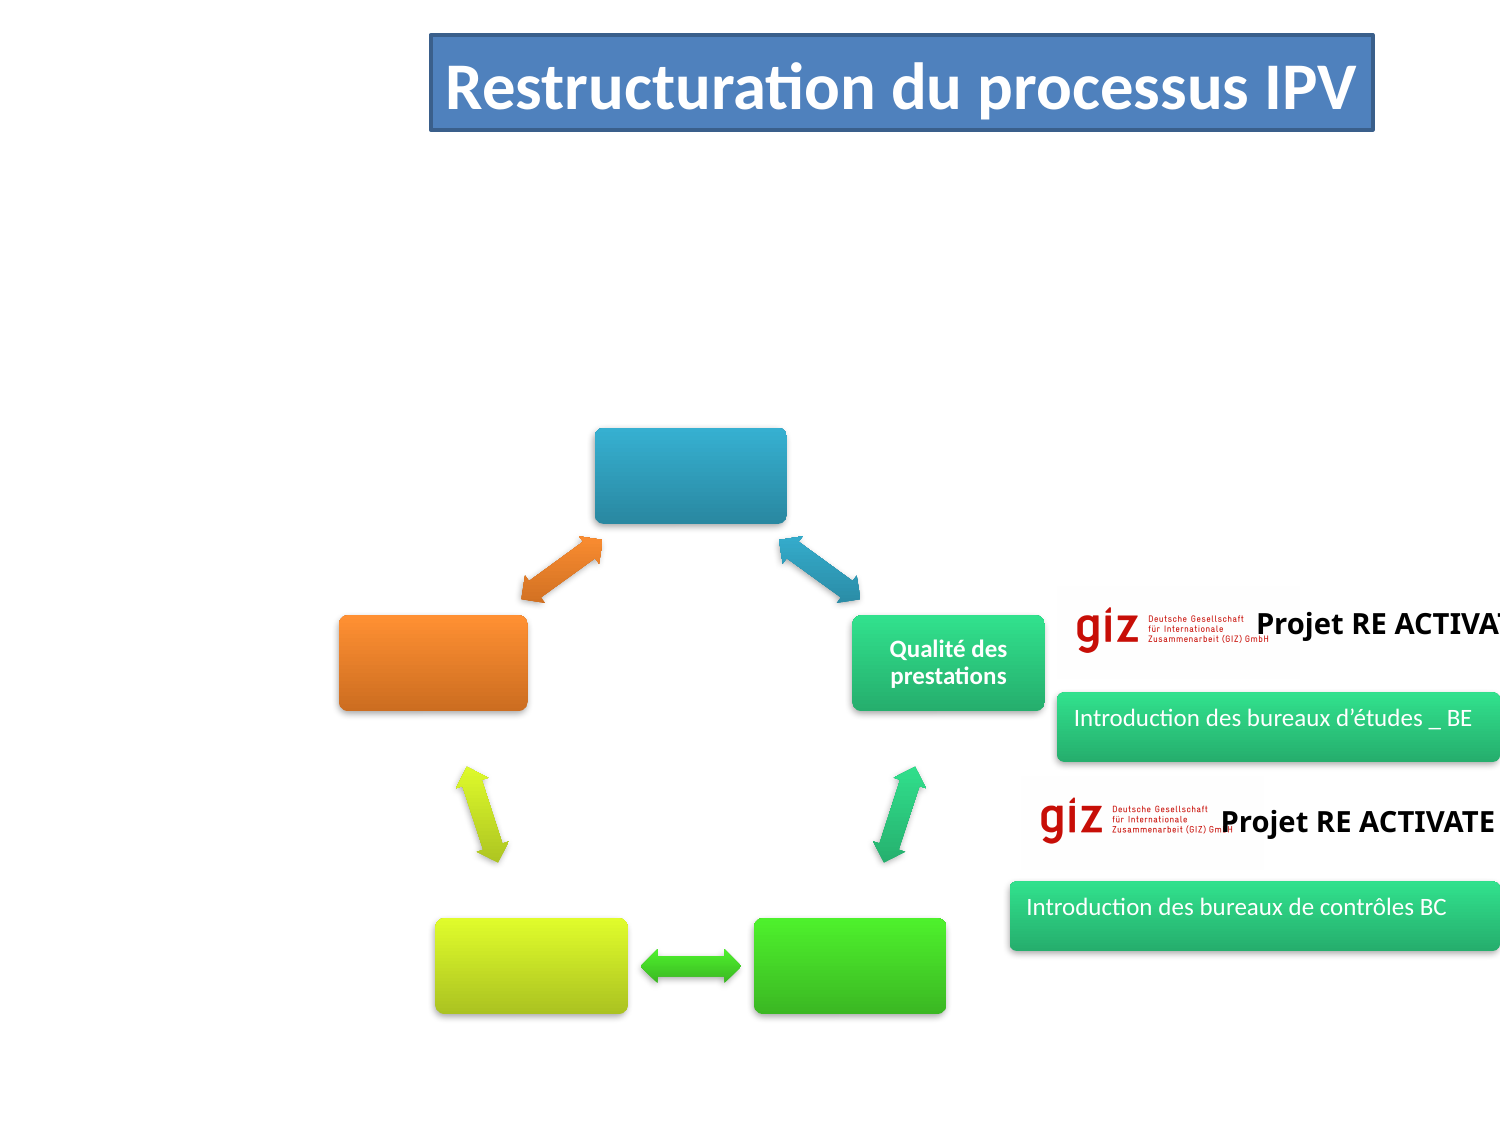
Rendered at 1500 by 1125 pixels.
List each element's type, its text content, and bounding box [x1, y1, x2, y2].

text_box Projet RE ACTIVATE [1305, 597, 1500, 648]
picture [1056, 585, 1300, 679]
picture [1021, 776, 1265, 870]
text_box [1056, 692, 1500, 763]
text_box Restructuration du processus IPV [429, 33, 1375, 132]
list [336, 396, 1046, 1046]
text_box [1009, 881, 1500, 952]
text_box Projet RE ACTIVATE [1268, 795, 1500, 846]
